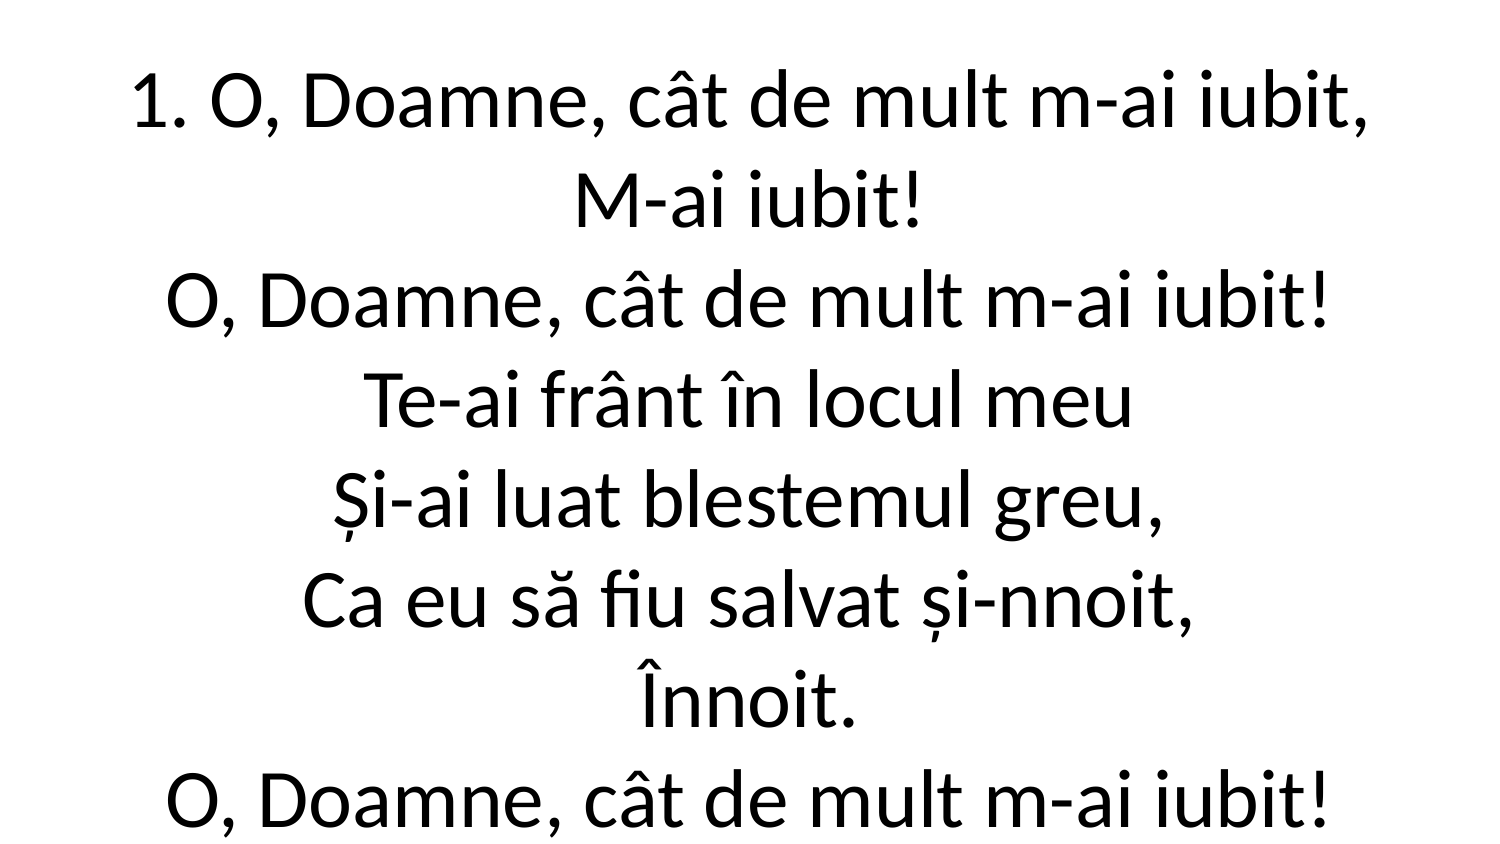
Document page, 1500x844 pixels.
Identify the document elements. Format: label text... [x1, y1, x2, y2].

text_box 1. O, Doamne, cât de mult m-ai iubit, M-ai iubit! O, Doamne, cât de mult m-ai iubit! Te-ai frânt în locul meu Și-ai luat blestemul greu, Ca eu să fiu salvat și-nnoit, Înnoit. O, Doamne, cât de mult m-ai iubit! [112, 0, 1388, 844]
